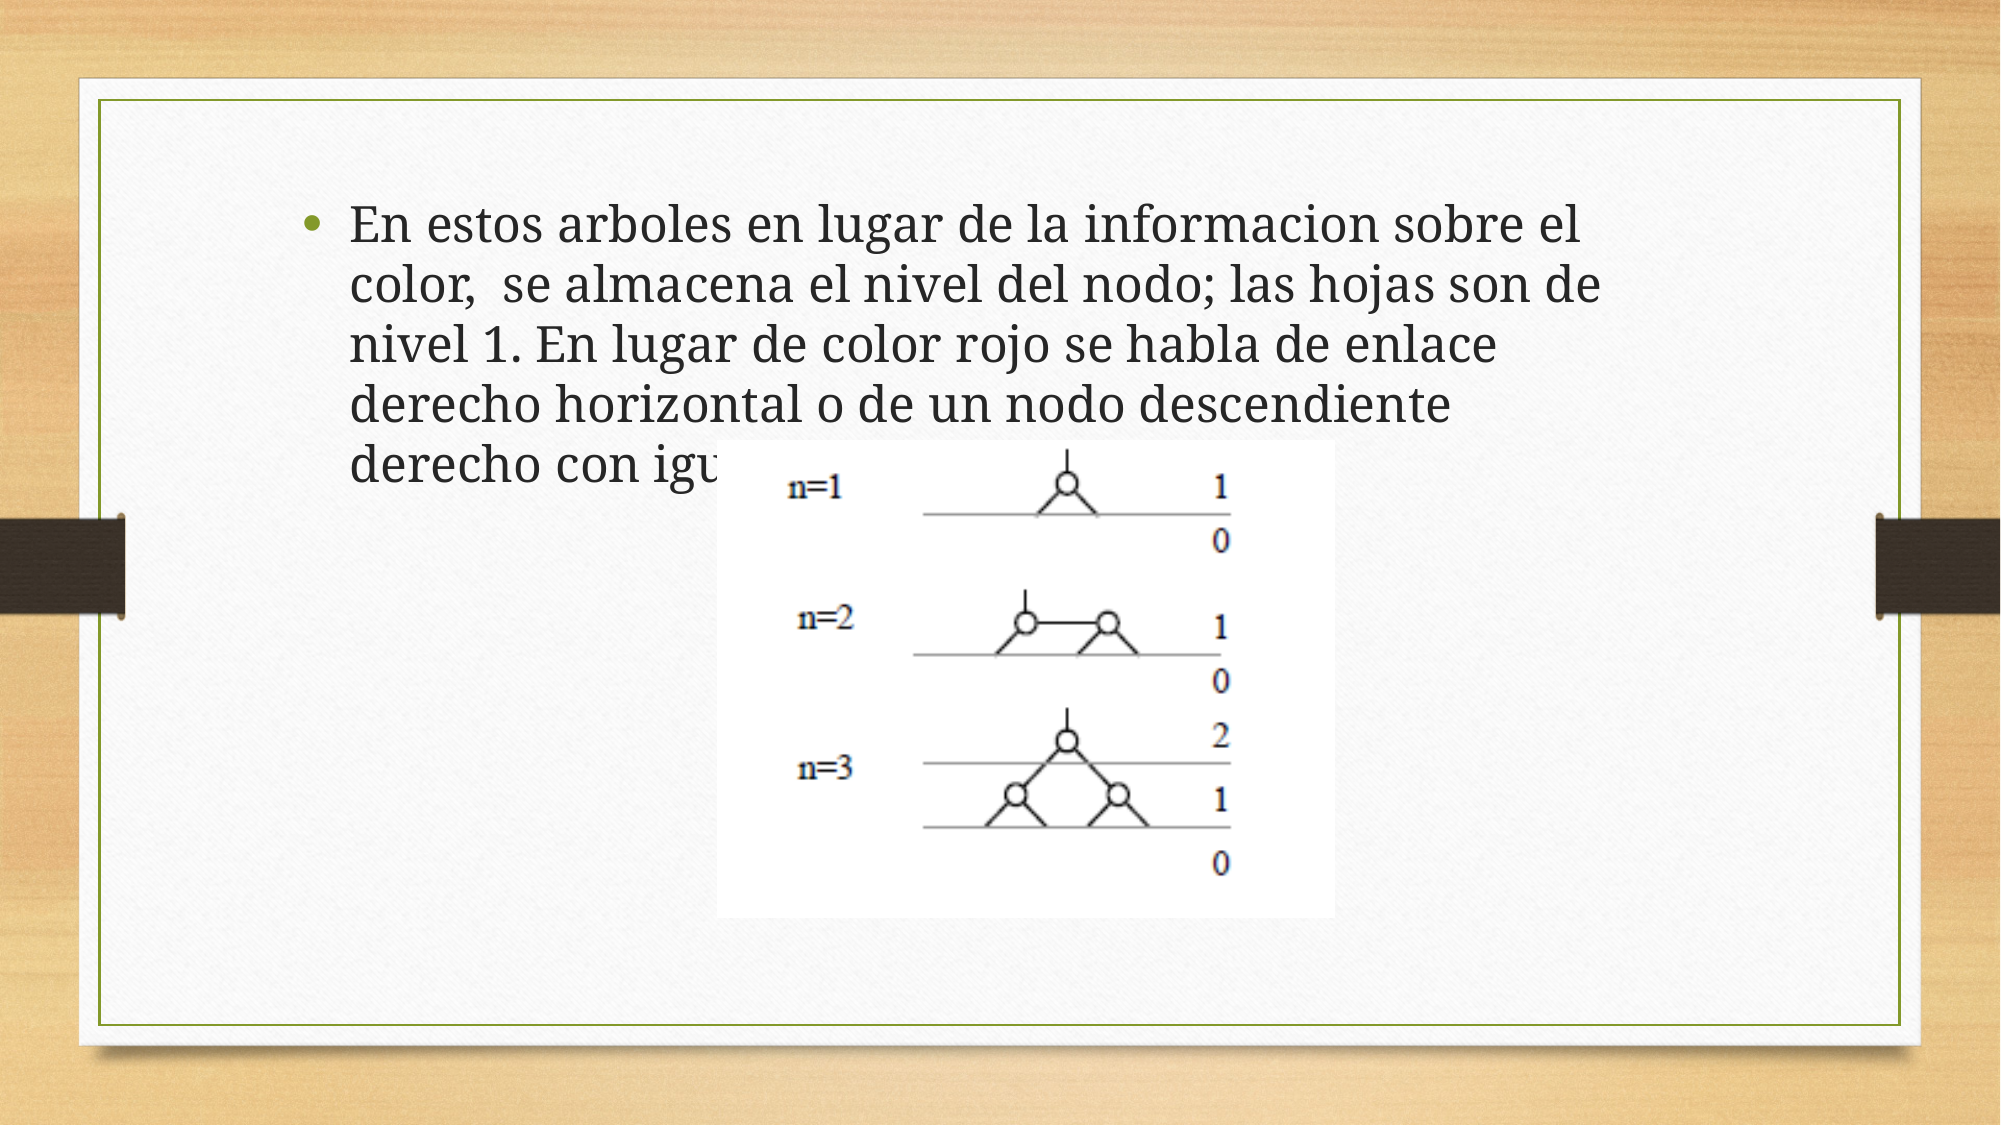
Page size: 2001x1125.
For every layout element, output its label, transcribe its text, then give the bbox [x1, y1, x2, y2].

picture [0, 0, 2001, 1125]
text_box En estos arboles en lugar de la informacion sobre el color, se almacena el nivel del nodo; las hojas son de nivel 1. En lugar de color rojo se habla de enlace derecho horizontal o de un nodo descendiente derecho con igual nivel que su padre. [288, 185, 1673, 500]
